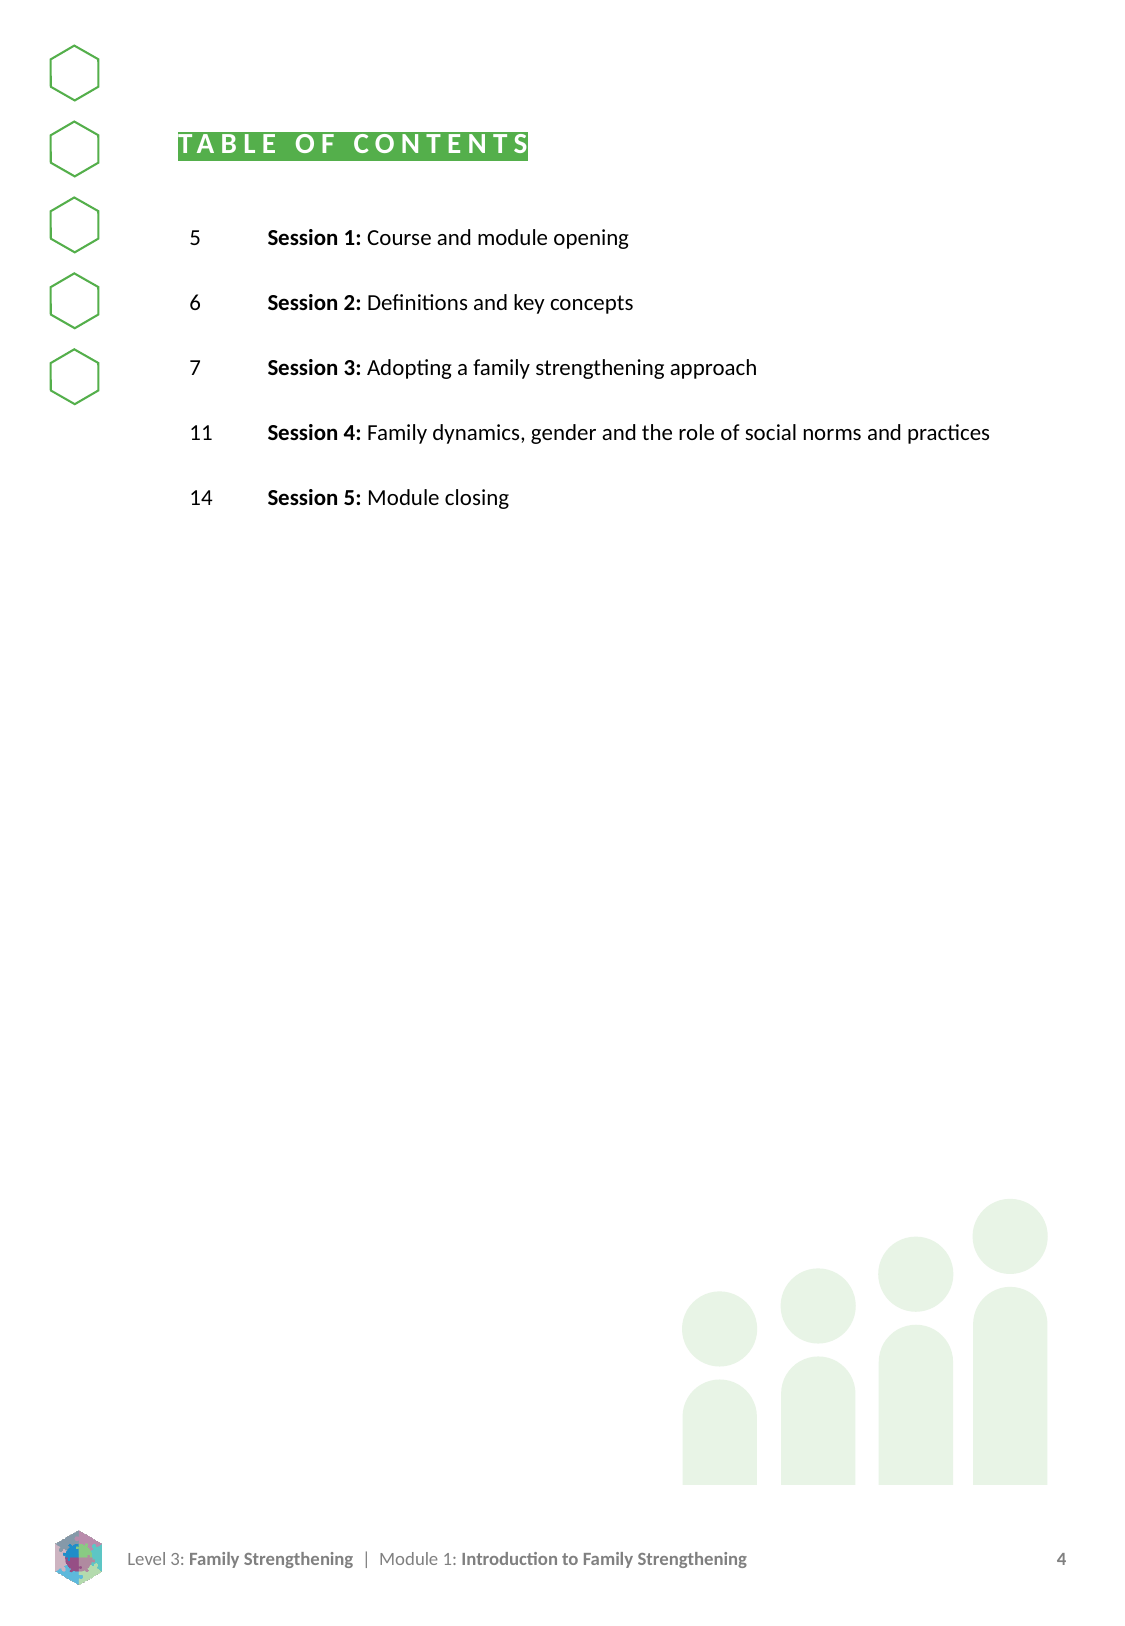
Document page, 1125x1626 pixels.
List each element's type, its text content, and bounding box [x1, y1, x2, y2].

text_box [49, 272, 100, 330]
text_box TABLE OF CONTENTS [163, 116, 788, 167]
text_box Session 1: Course and module opening Session 2: Definitions and key concepts Session 3: Adopting a family strengthening approach Session 4: Family dynamics, gender and the role of social norms and practices Session 5: Module closing [258, 215, 1021, 518]
text_box 5 6 7 11 14 [174, 215, 258, 518]
text_box [49, 44, 100, 102]
text_box [49, 196, 100, 254]
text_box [681, 1198, 1048, 1485]
text_box [49, 348, 100, 406]
text_box [49, 120, 100, 178]
picture [55, 1530, 102, 1585]
